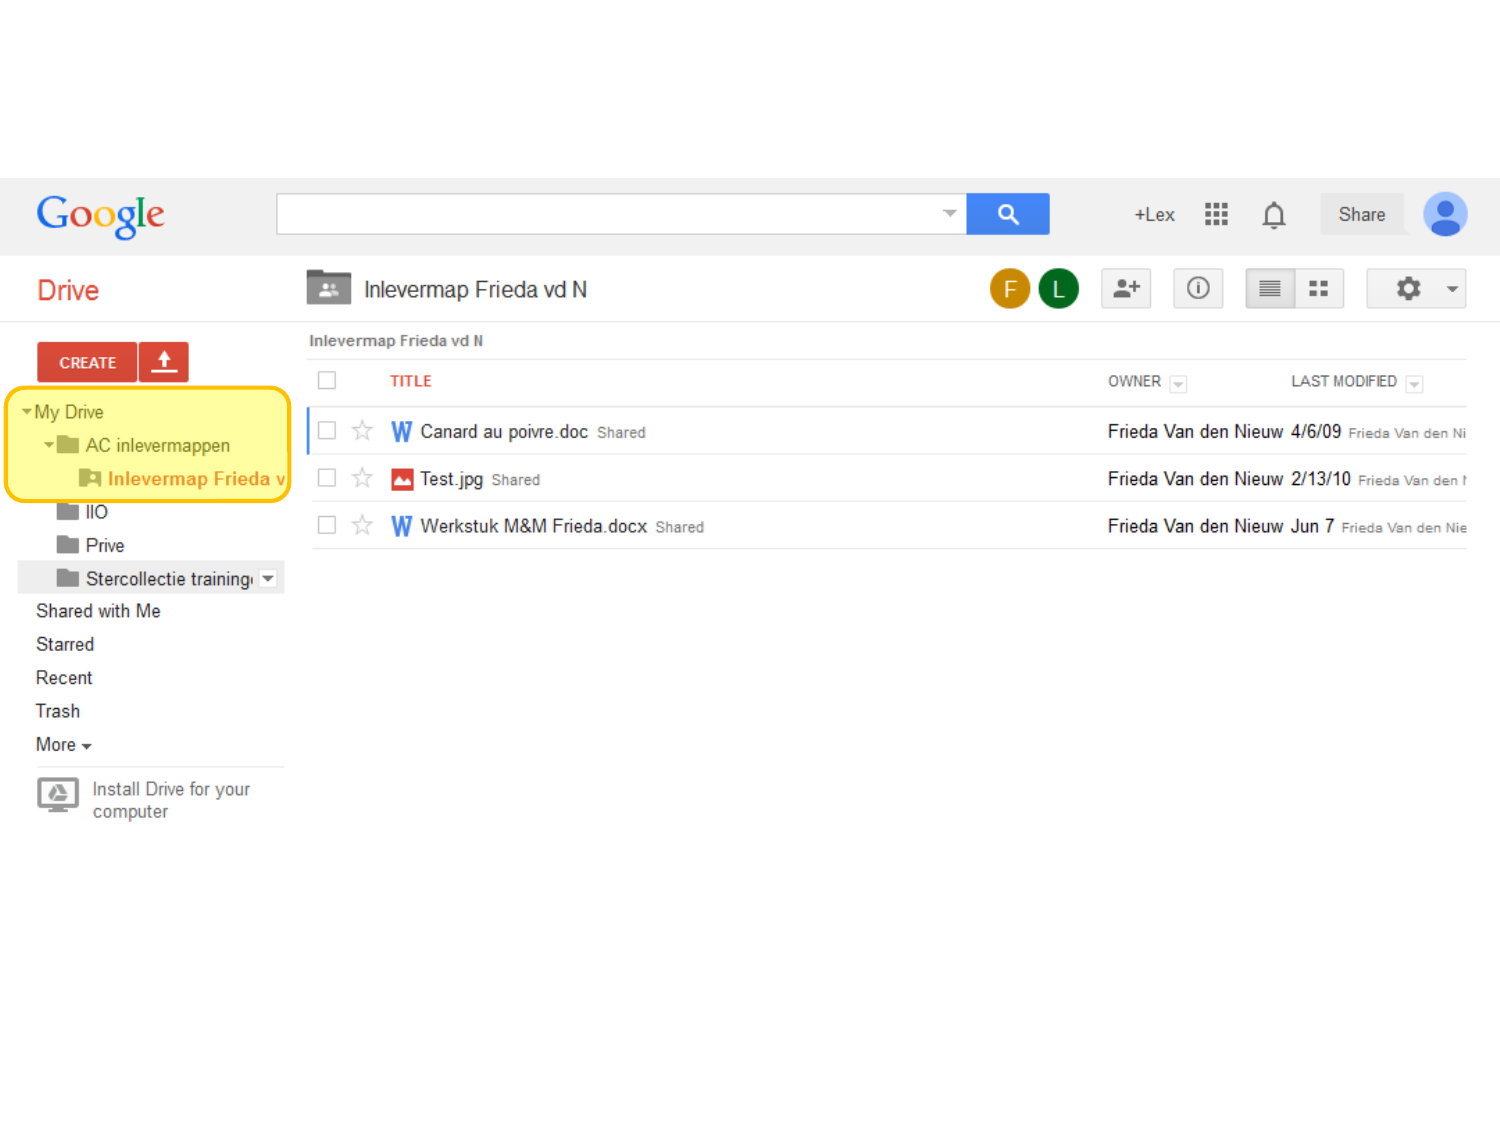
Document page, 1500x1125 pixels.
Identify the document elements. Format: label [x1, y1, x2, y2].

picture [0, 178, 1500, 861]
